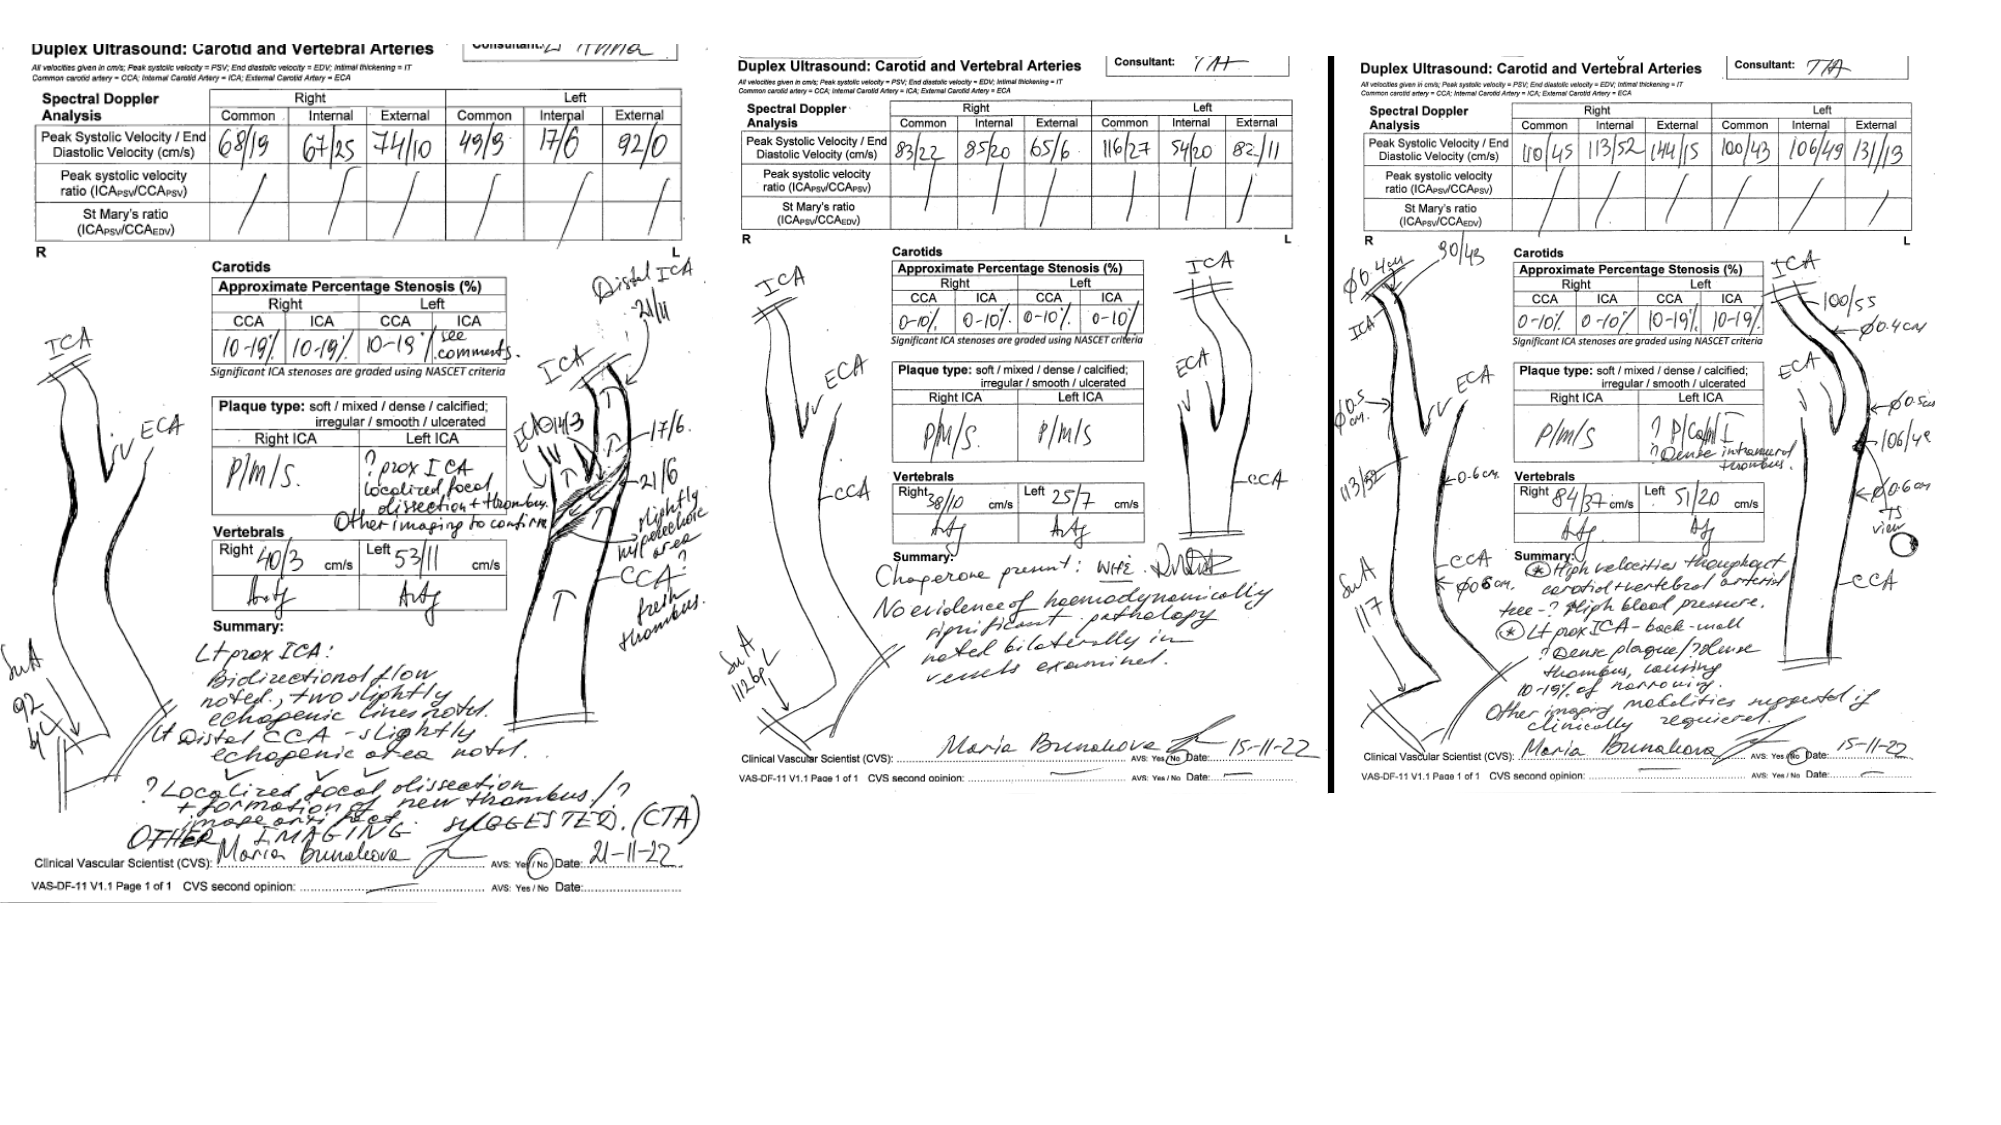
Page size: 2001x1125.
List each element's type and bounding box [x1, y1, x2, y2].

picture [0, 44, 1937, 903]
